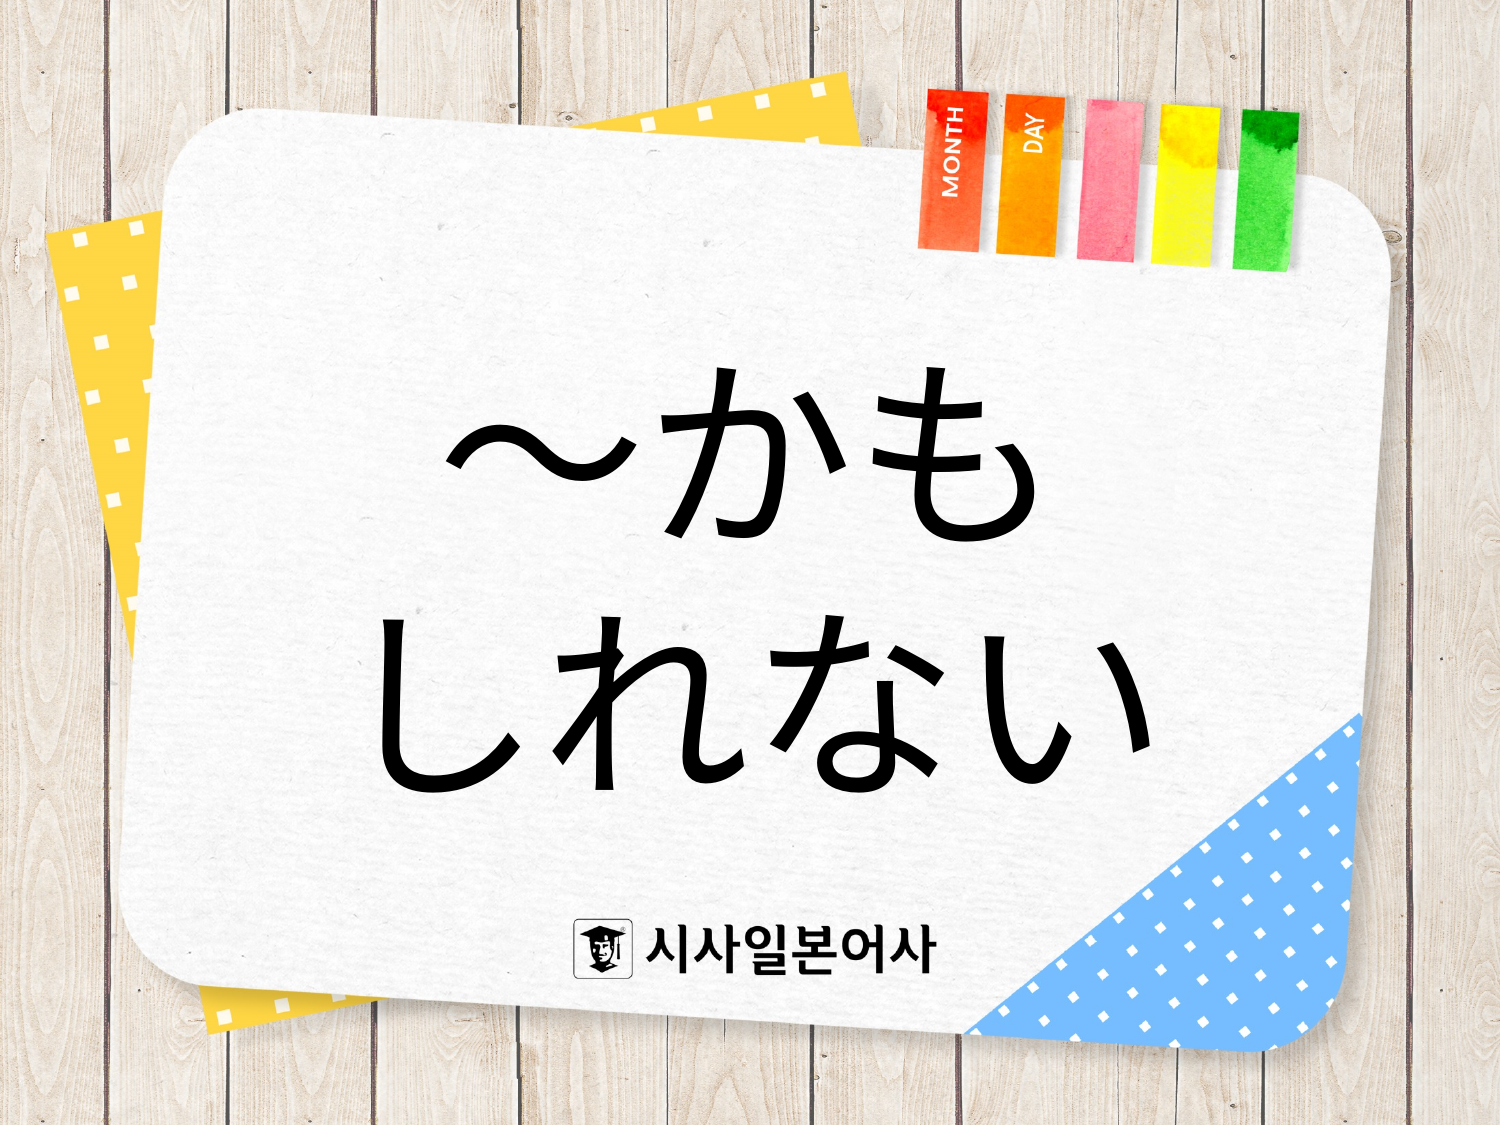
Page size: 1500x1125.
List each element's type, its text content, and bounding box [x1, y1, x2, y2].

title ～かも しれない [75, 338, 1425, 811]
picture [0, 0, 1500, 1125]
